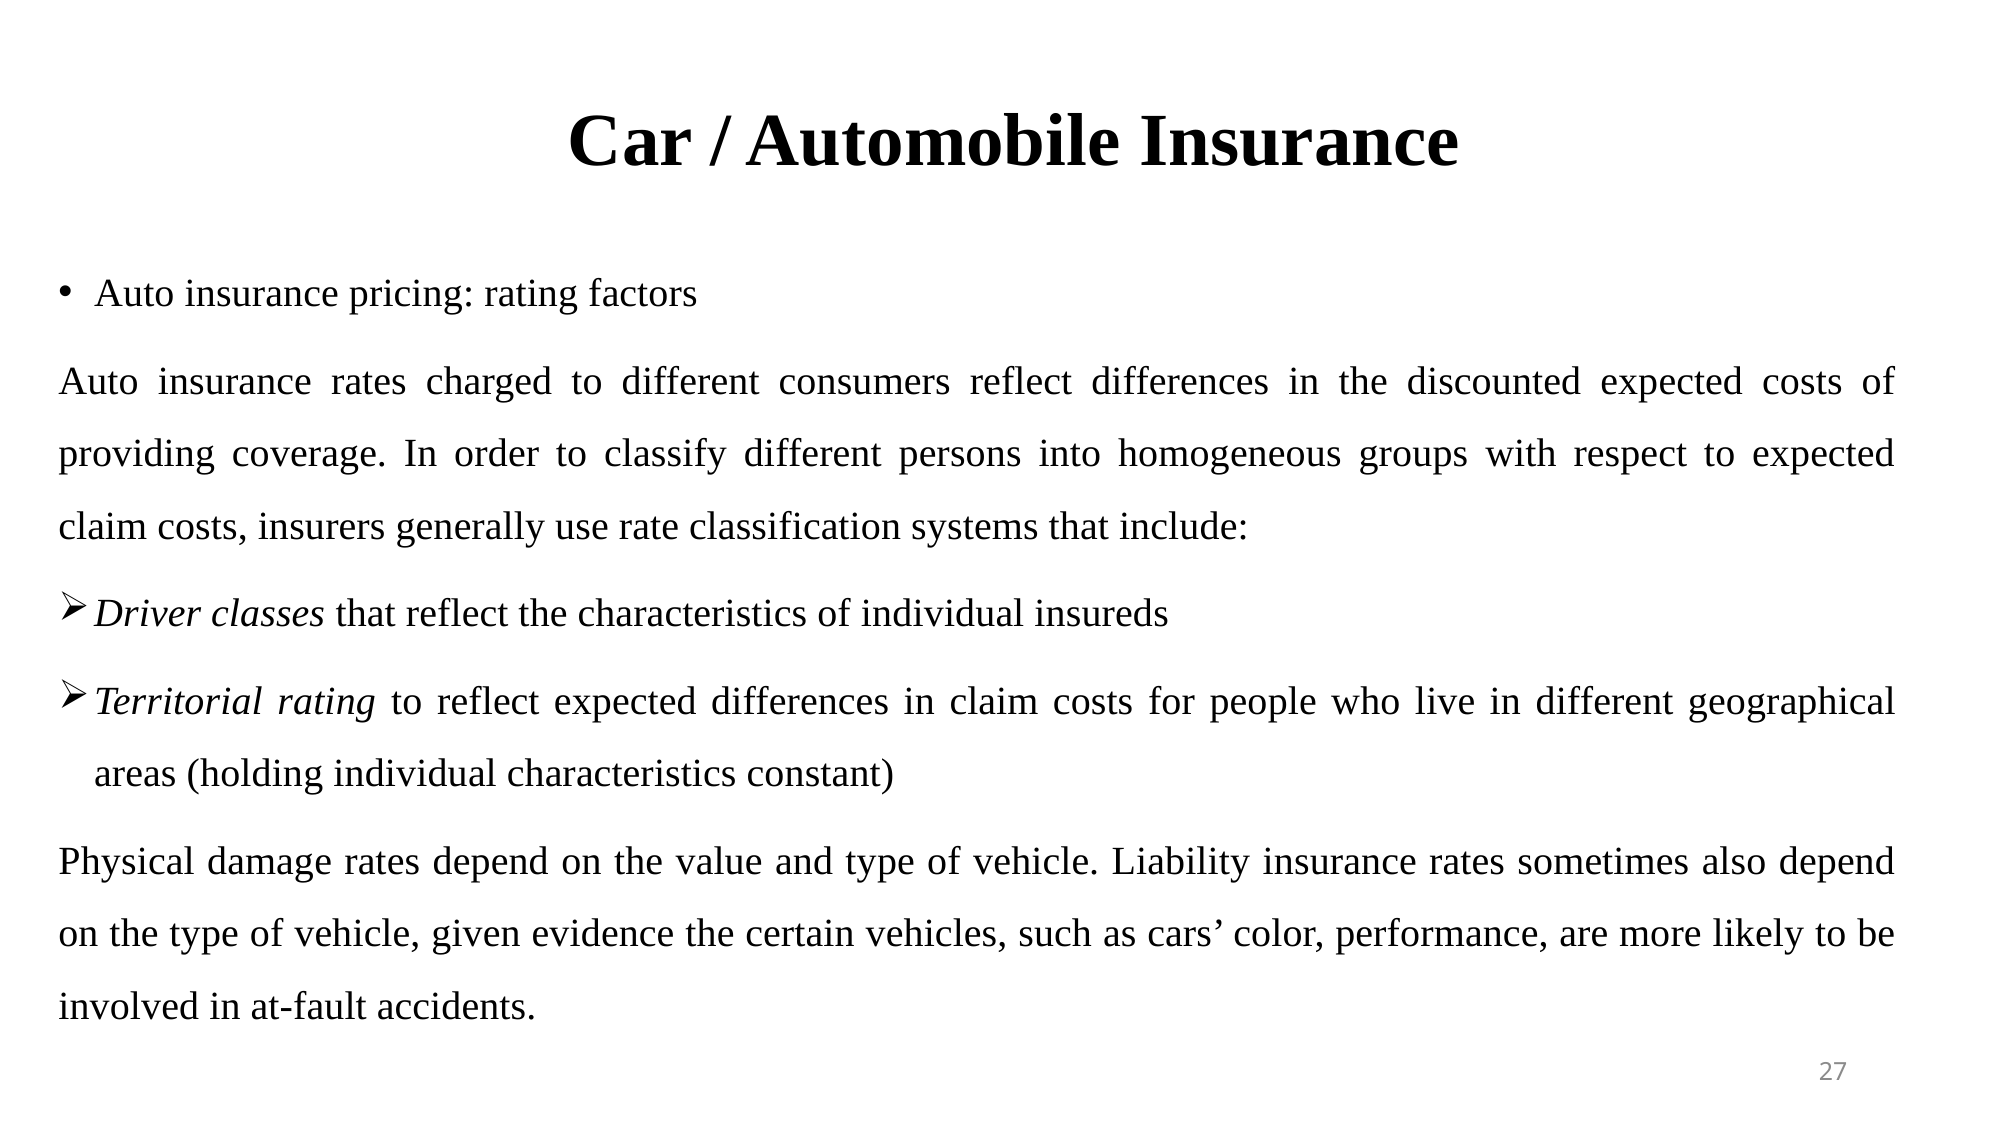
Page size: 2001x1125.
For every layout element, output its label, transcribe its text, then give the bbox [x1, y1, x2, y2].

list Auto insurance pricing: rating factors Auto insurance rates charged to different consumers reflect differences in the discounted expected costs of providing coverage. In order to classify different persons into homogeneous groups with respect to expected claim costs, insurers generally use rate classification systems that include: Driver classes that reflect the characteristics of individual insureds Territorial rating to reflect expected differences in claim costs for people who live in different geographical areas (holding individual characteristics constant) Physical damage rates depend on the value and type of vehicle. Liability insurance rates sometimes also depend on the type of vehicle, given evidence the certain vehicles, such as cars’ color, performance, are more likely to be involved in at-fault accidents. [43, 235, 1915, 1043]
title Car / Automobile Insurance [114, 73, 1915, 209]
slide_number 27 [1412, 1042, 1863, 1103]
